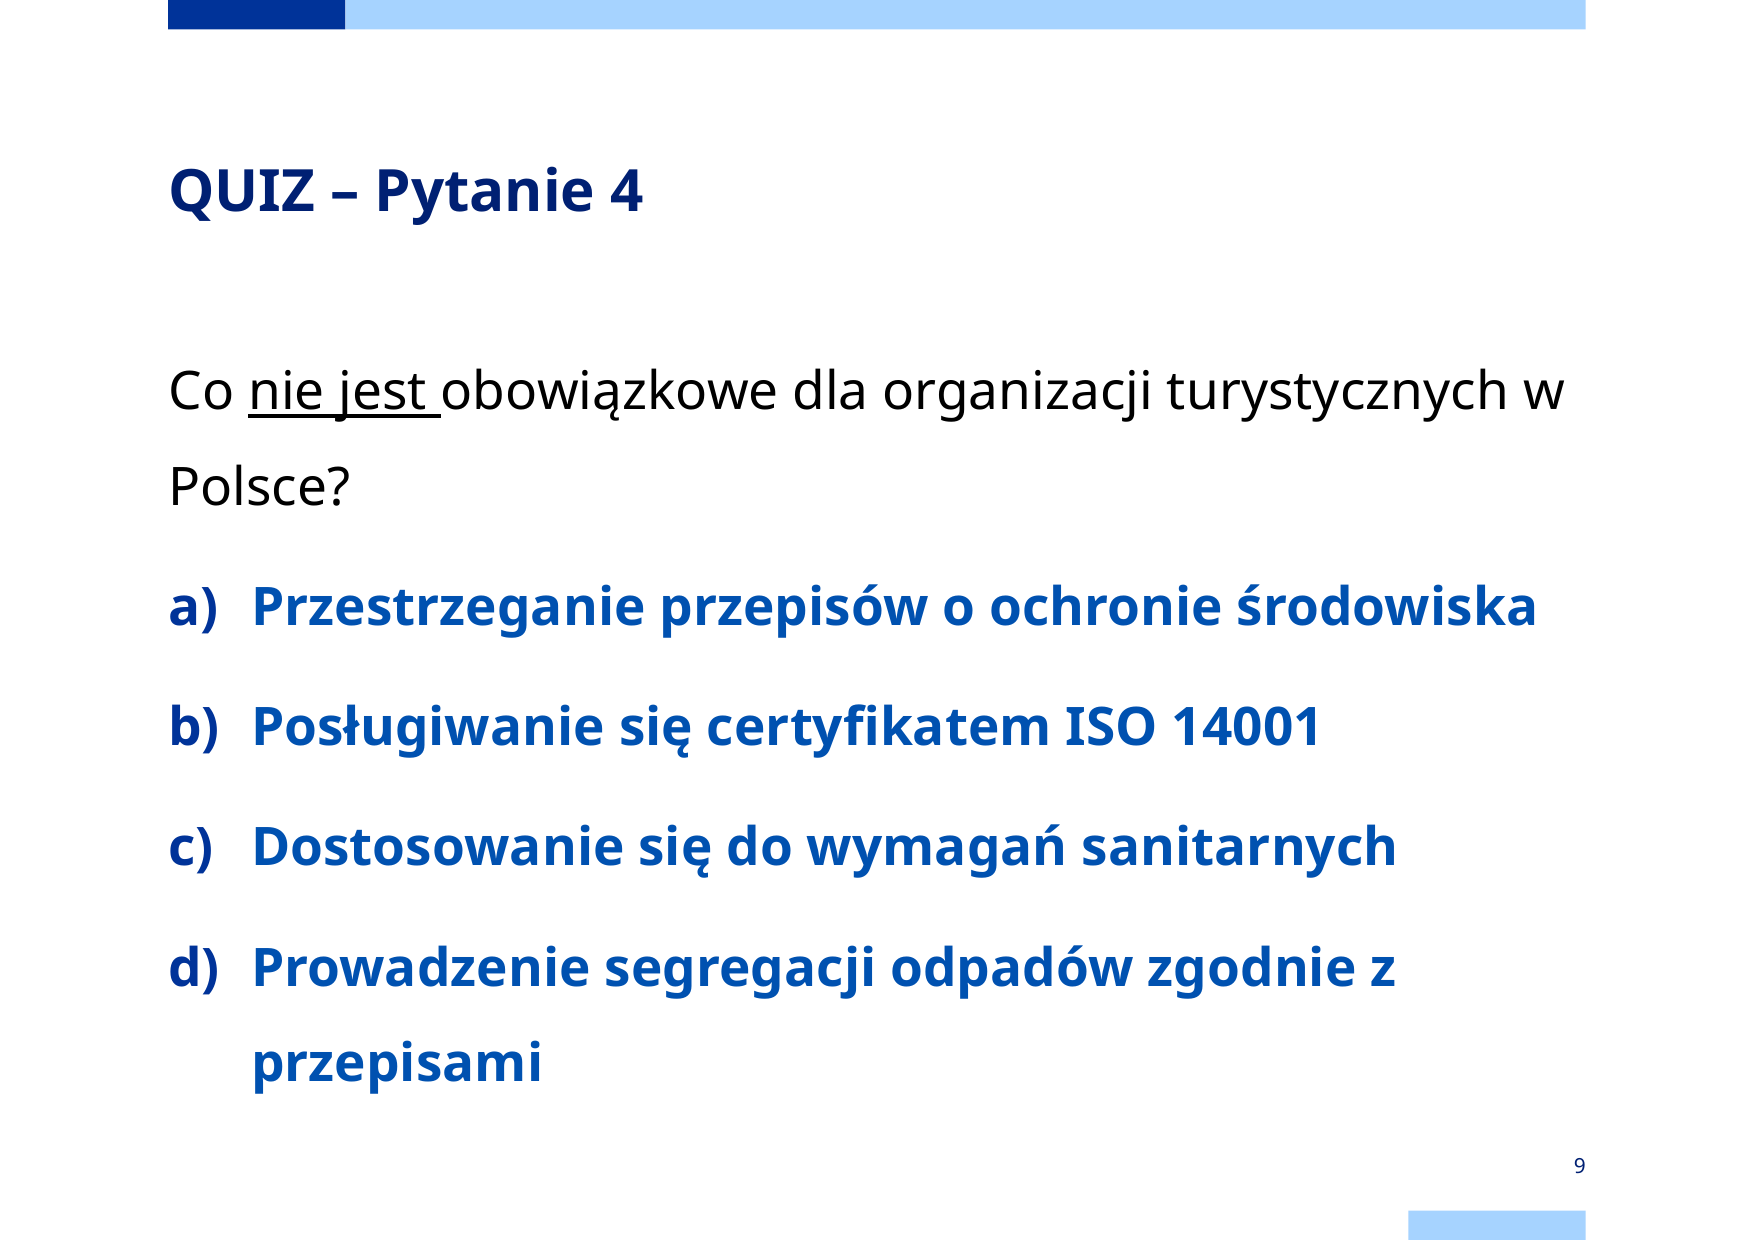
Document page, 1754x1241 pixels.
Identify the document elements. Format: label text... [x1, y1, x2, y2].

list Co nie jest obowiązkowe dla organizacji turystycznych w Polsce? Przestrzeganie przepisów o ochronie środowiska Posługiwanie się certyfikatem ISO 14001 Dostosowanie się do wymagań sanitarnych Prowadzenie segregacji odpadów zgodnie z przepisami [168, 324, 1586, 1093]
slide_number 9 [1408, 1151, 1586, 1182]
title QUIZ – Pytanie 4 [168, 147, 1586, 324]
